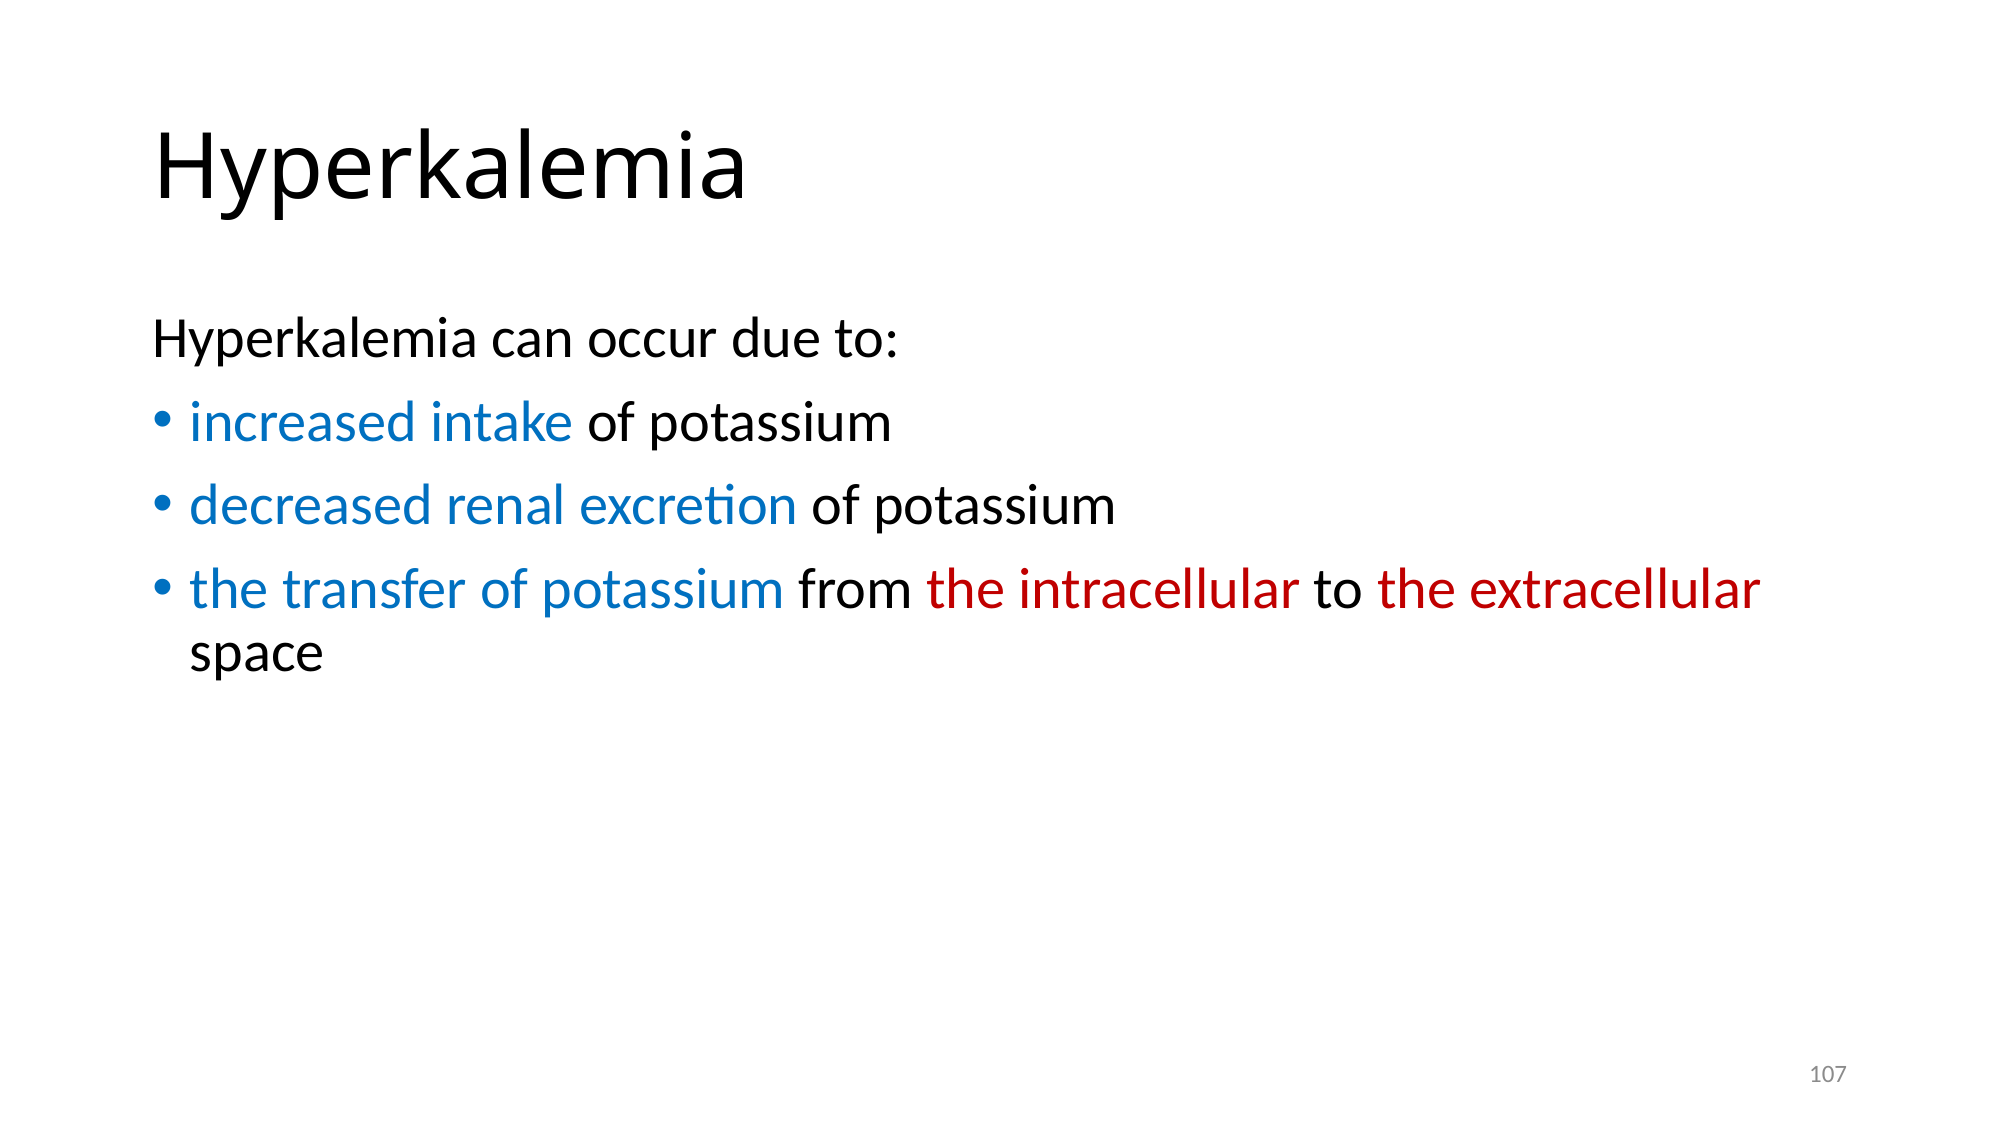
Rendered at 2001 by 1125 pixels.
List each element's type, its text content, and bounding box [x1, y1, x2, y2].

list Hyperkalemia can occur due to: increased intake of potassium decreased renal excretion of potassium the transfer of potassium from the intracellular to the extracellular space [137, 299, 1863, 1014]
slide_number 107 [1412, 1042, 1863, 1103]
title Hyperkalemia [137, 59, 1863, 278]
